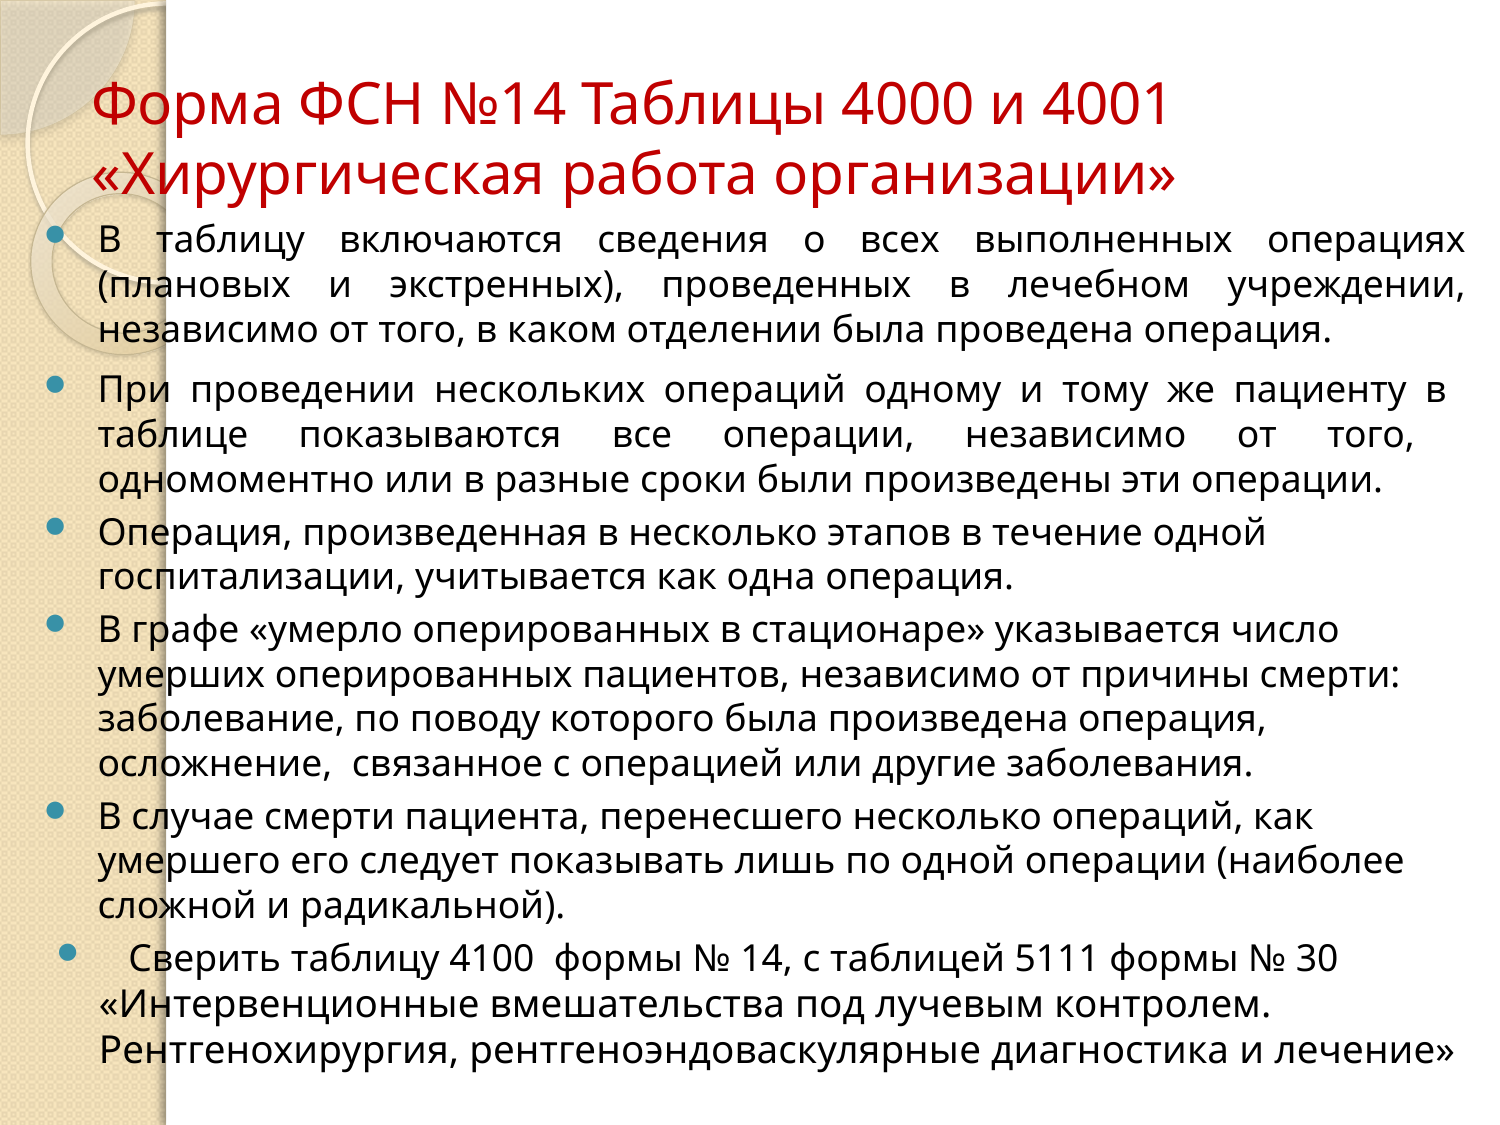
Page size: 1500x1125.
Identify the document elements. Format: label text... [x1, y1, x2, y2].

title Форма ФСН №14 Таблицы 4000 и 4001 «Хирургическая работа организации» [76, 54, 1427, 208]
list В таблицу включаются сведения о всех выполненных операциях (плановых и экстренных), проведенных в лечебном учреждении, независимо от того, в каком отделении была проведена операция. При проведении нескольких операций одному и тому же пациенту в таблице показываются все операции, независимо от того, одномоментно или в разные сроки были произведены эти операции. Операция, произведенная в несколько этапов в течение одной госпитализации, учитывается как одна операция. В графе «умерло оперированных в стационаре» указывается число умерших оперированных пациентов, независимо от причины смерти: заболевание, по поводу которого была произведена операция, осложнение, связанное с операцией или другие заболевания. В случае смерти пациента, перенесшего несколько операций, как умершего его следует показывать лишь по одной операции (наиболее сложной и радикальной). Сверить таблицу 4100 формы № 14, с таблицей 5111 формы № 30 «Интервенционные вмешательства под лучевым контролем. Рентгенохирургия, рентгеноэндоваскулярные диагностика и лечение» [29, 208, 1483, 1106]
